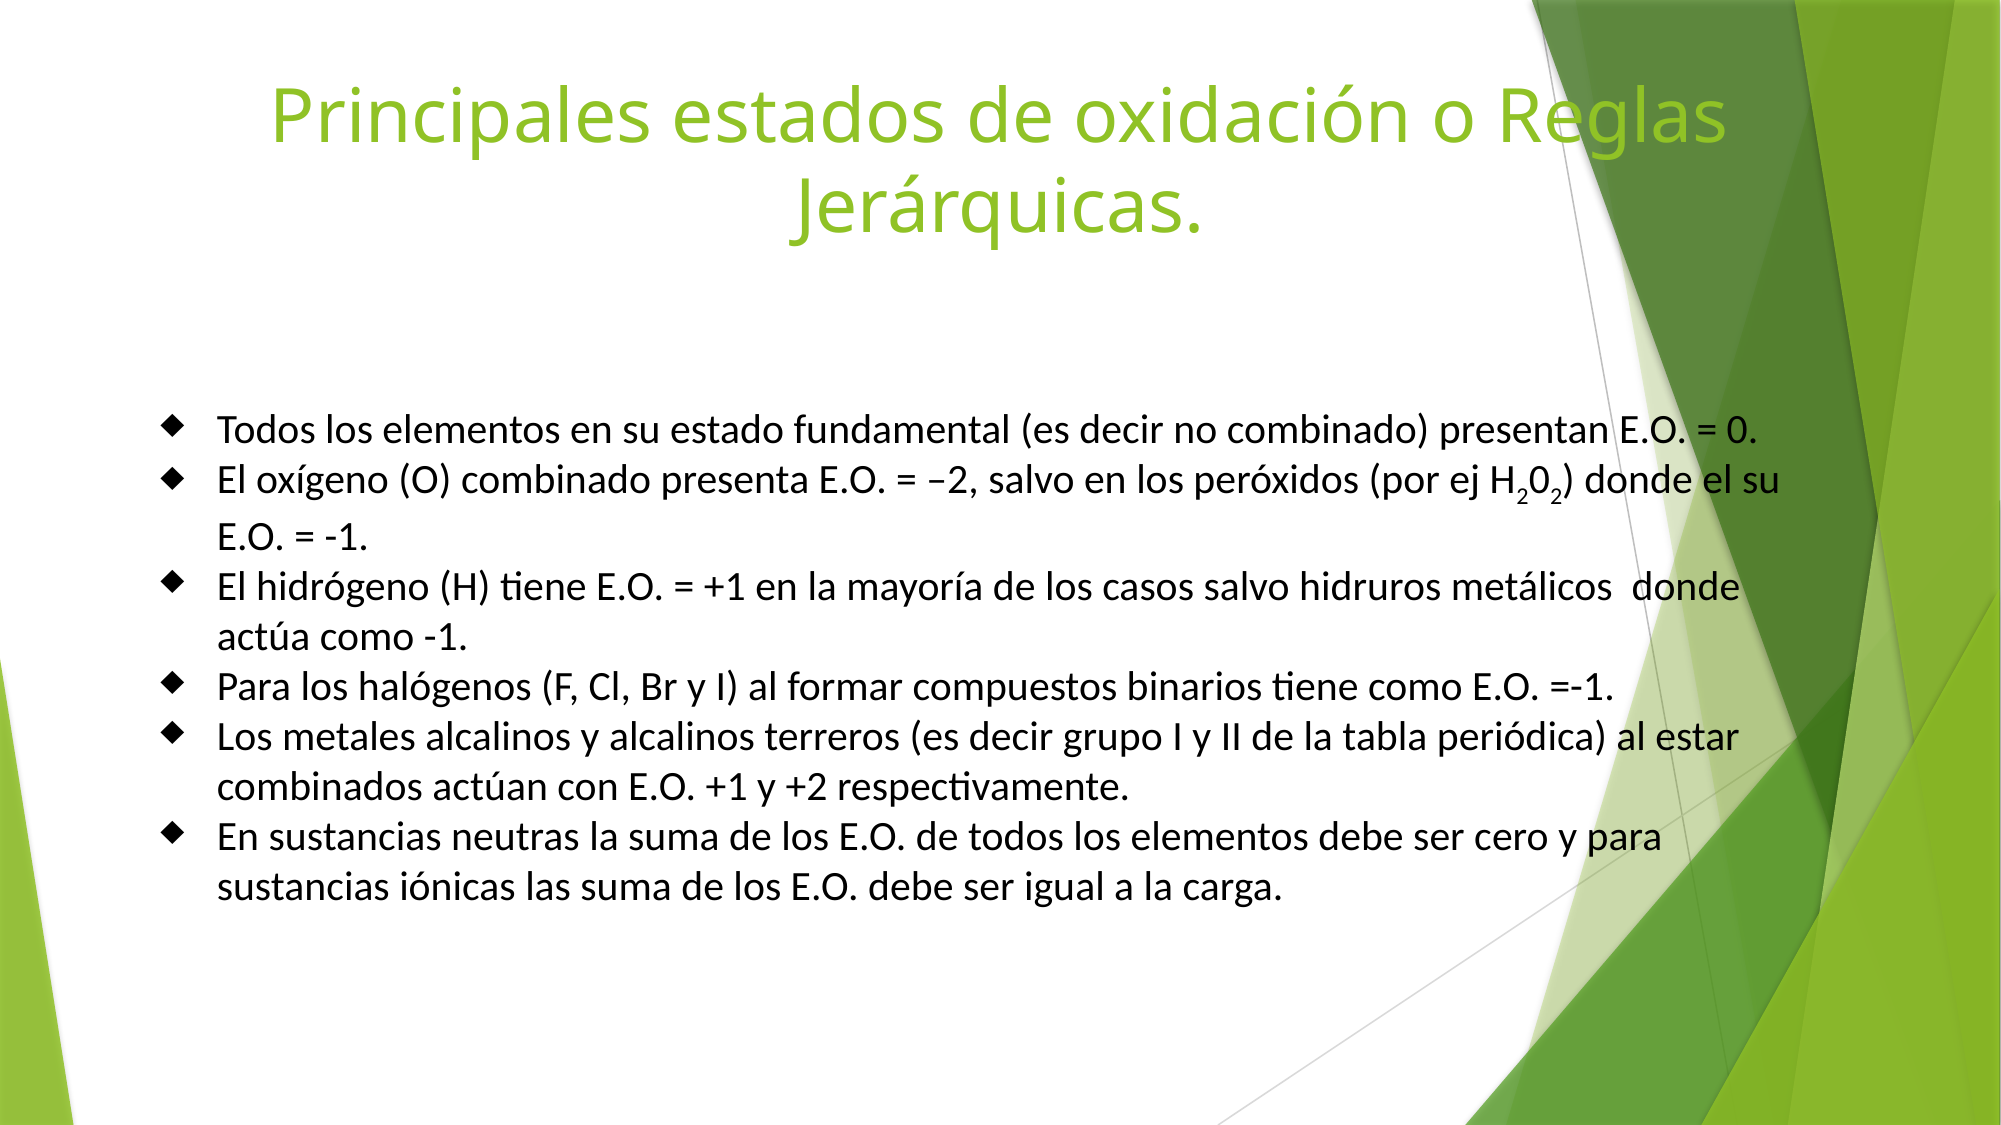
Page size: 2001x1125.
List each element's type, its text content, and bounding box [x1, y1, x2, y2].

title Principales estados de oxidación o Reglas Jerárquicas. [137, 59, 1863, 360]
text_box Todos los elementos en su estado fundamental (es decir no combinado) presentan E.O. = 0. El oxígeno (O) combinado presenta E.O. = –2, salvo en los peróxidos (por ej H202) donde el su E.O. = -1. El hidrógeno (H) tiene E.O. = +1 en la mayoría de los casos salvo hidruros metálicos donde actúa como -1. Para los halógenos (F, Cl, Br y I) al formar compuestos binarios tiene como E.O. =-1. Los metales alcalinos y alcalinos terreros (es decir grupo I y II de la tabla periódica) al estar combinados actúan con E.O. +1 y +2 respectivamente. En sustancias neutras la suma de los E.O. de todos los elementos debe ser cero y para sustancias iónicas las suma de los E.O. debe ser igual a la carga. [145, 394, 1854, 917]
